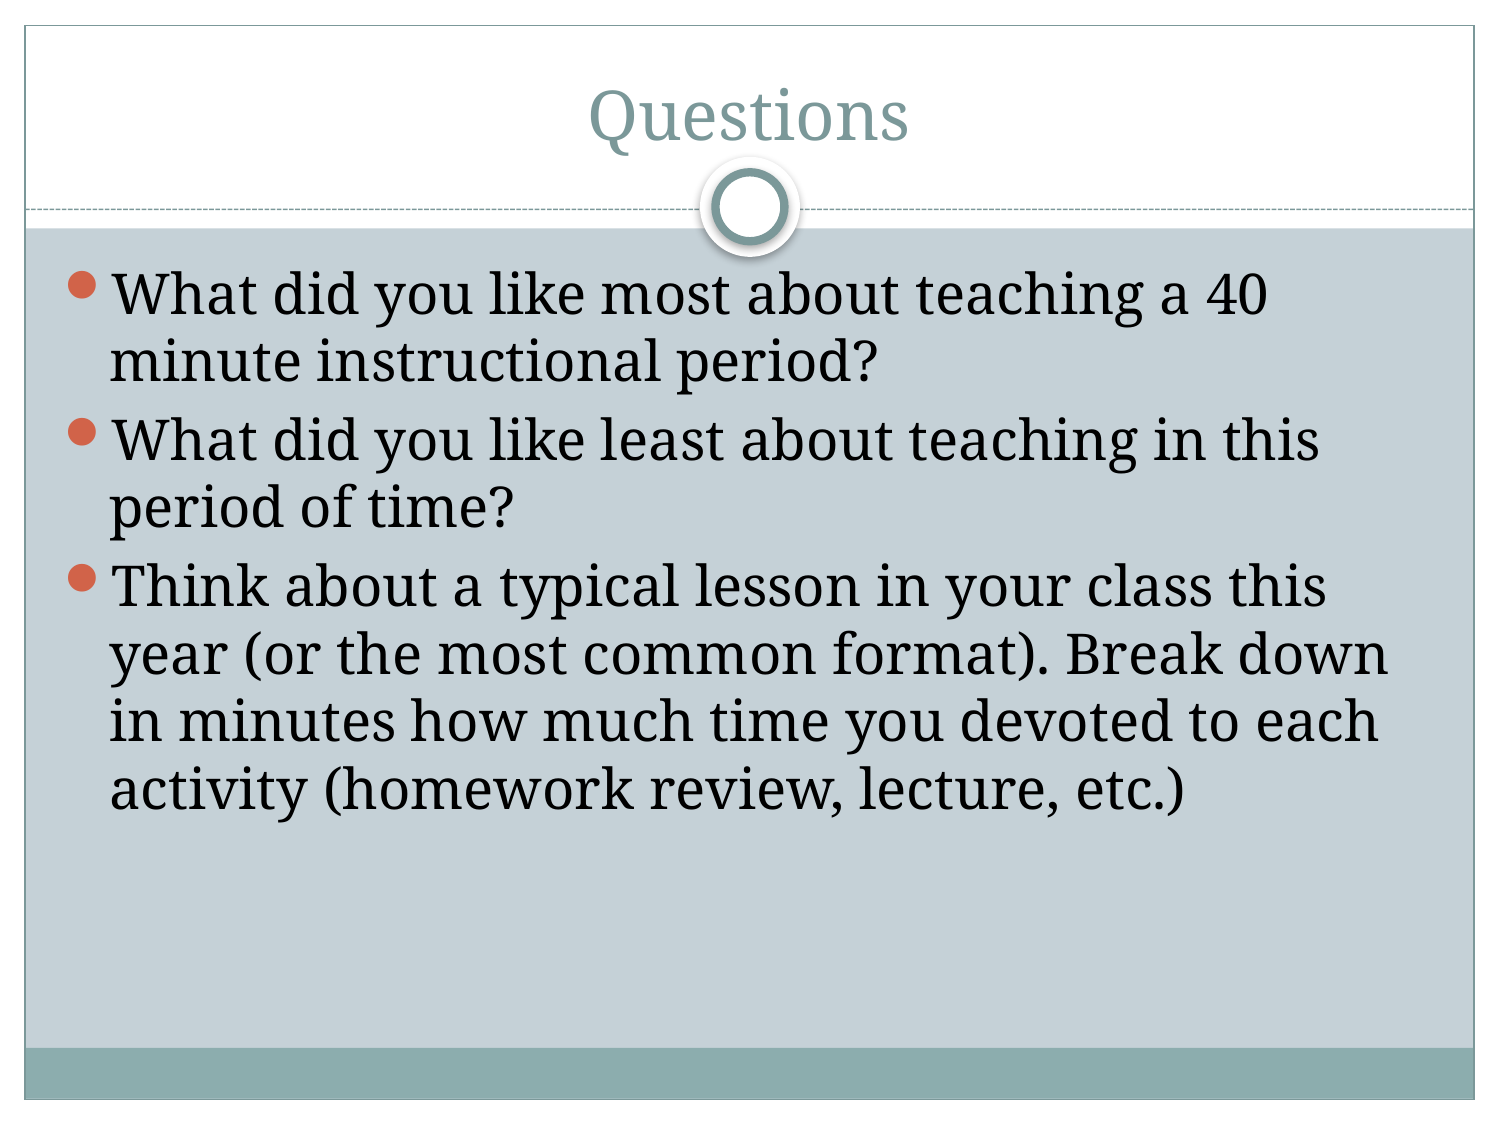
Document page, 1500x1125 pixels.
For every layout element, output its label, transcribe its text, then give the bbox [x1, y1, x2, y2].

list What did you like most about teaching a 40 minute instructional period? What did you like least about teaching in this period of time? Think about a typical lesson in your class this year (or the most common format). Break down in minutes how much time you devoted to each activity (homework review, lecture, etc.) [49, 250, 1445, 1001]
title Questions [49, 37, 1450, 162]
